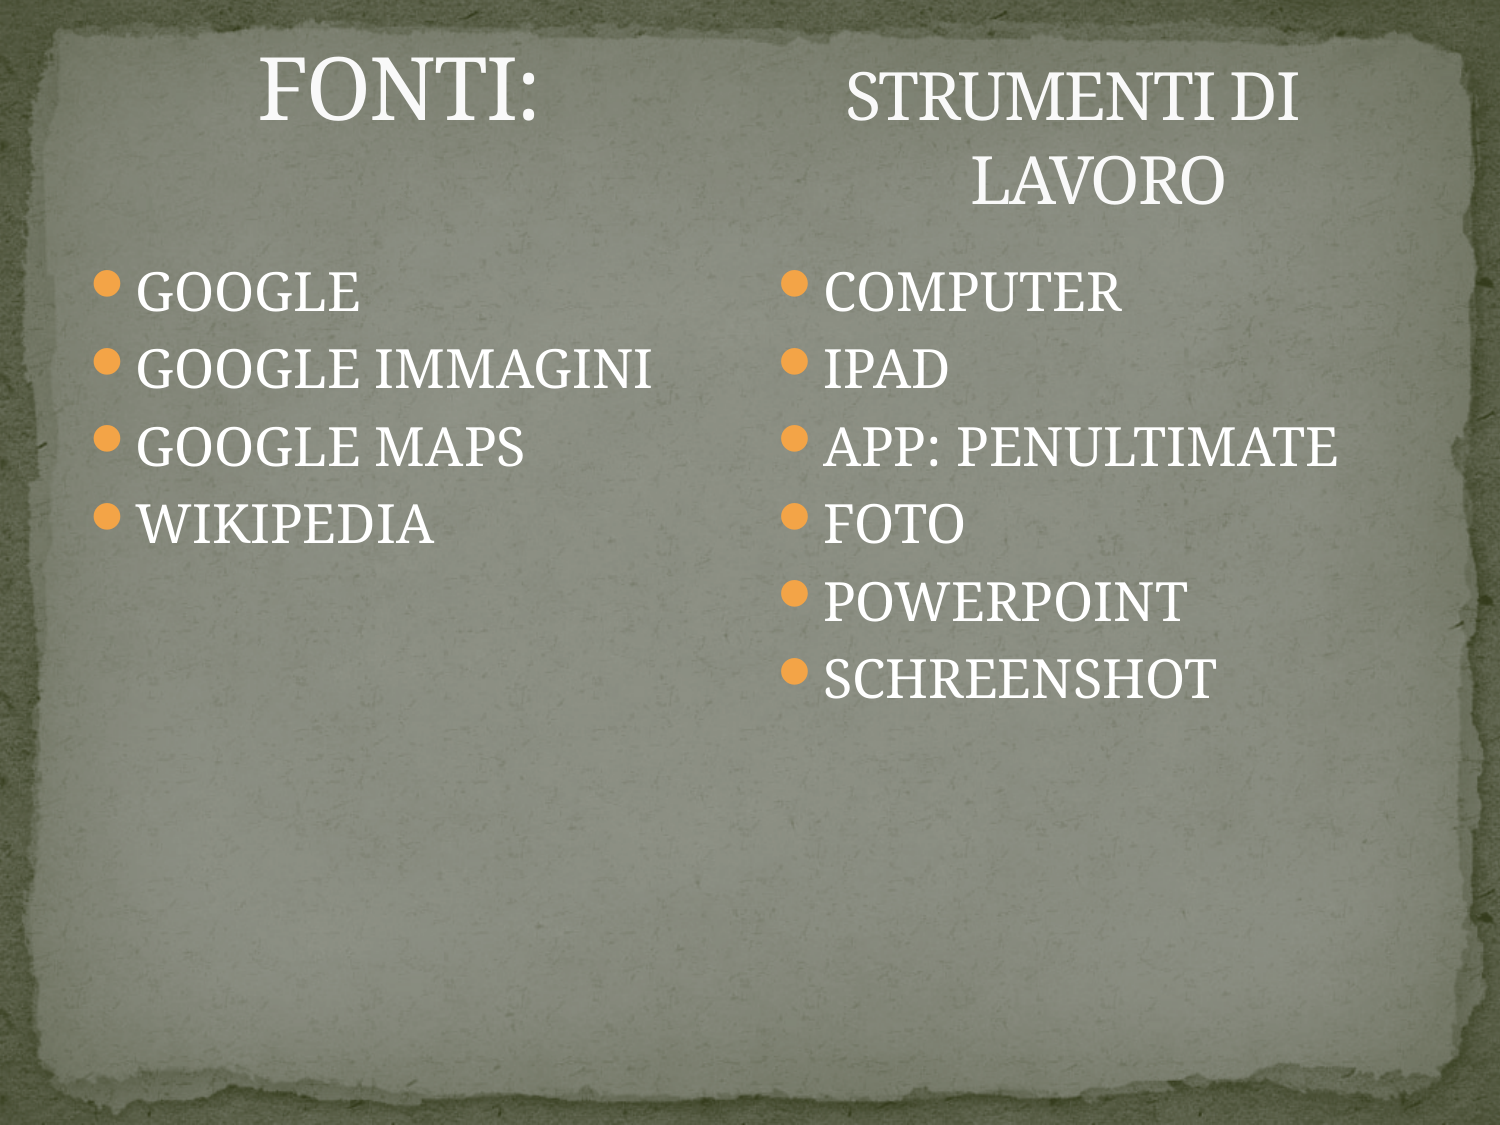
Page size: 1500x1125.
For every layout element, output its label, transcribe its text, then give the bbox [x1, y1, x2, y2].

list COMPUTER IPAD APP: PENULTIMATE FOTO POWERPOINT SCHREENSHOT [762, 249, 1429, 1000]
title FONTI: STRUMENTI DI LAVORO [74, 24, 1425, 225]
list GOOGLE GOOGLE IMMAGINI GOOGLE MAPS WIKIPEDIA [75, 249, 741, 1000]
